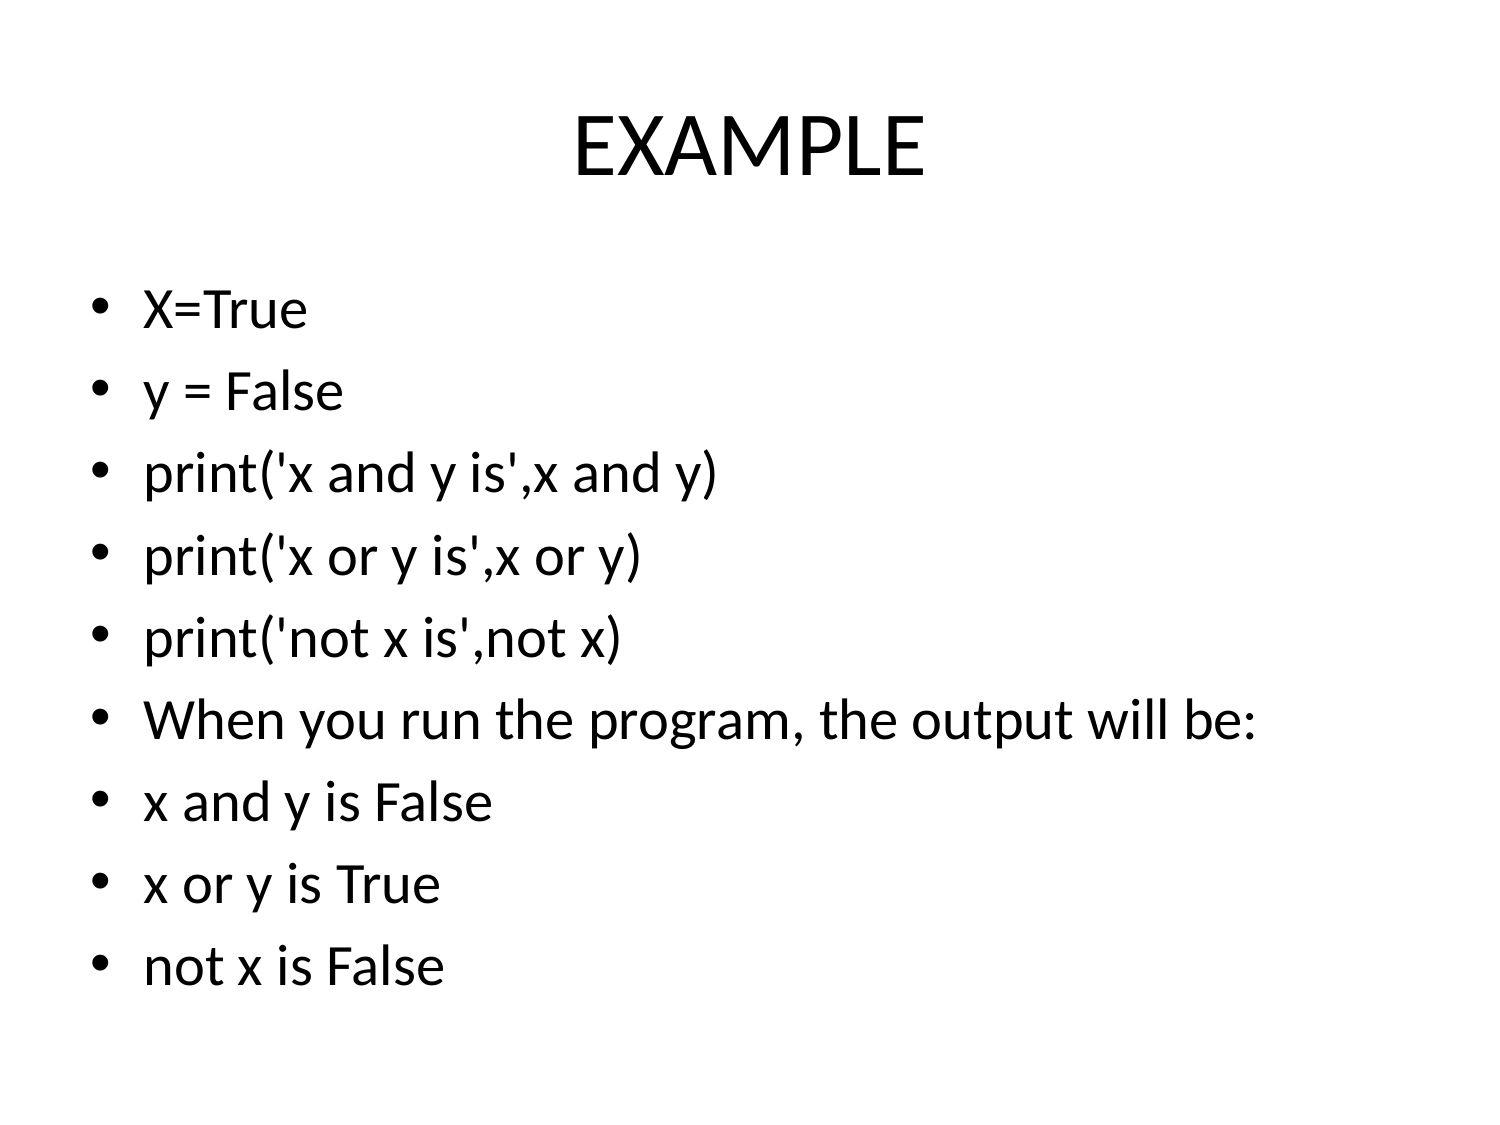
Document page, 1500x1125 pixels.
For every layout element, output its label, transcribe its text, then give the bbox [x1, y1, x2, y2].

title EXAMPLE [75, 45, 1425, 233]
list X=True y = False print('x and y is',x and y) print('x or y is',x or y) print('not x is',not x) When you run the program, the output will be: x and y is False x or y is True not x is False [75, 262, 1425, 1005]
